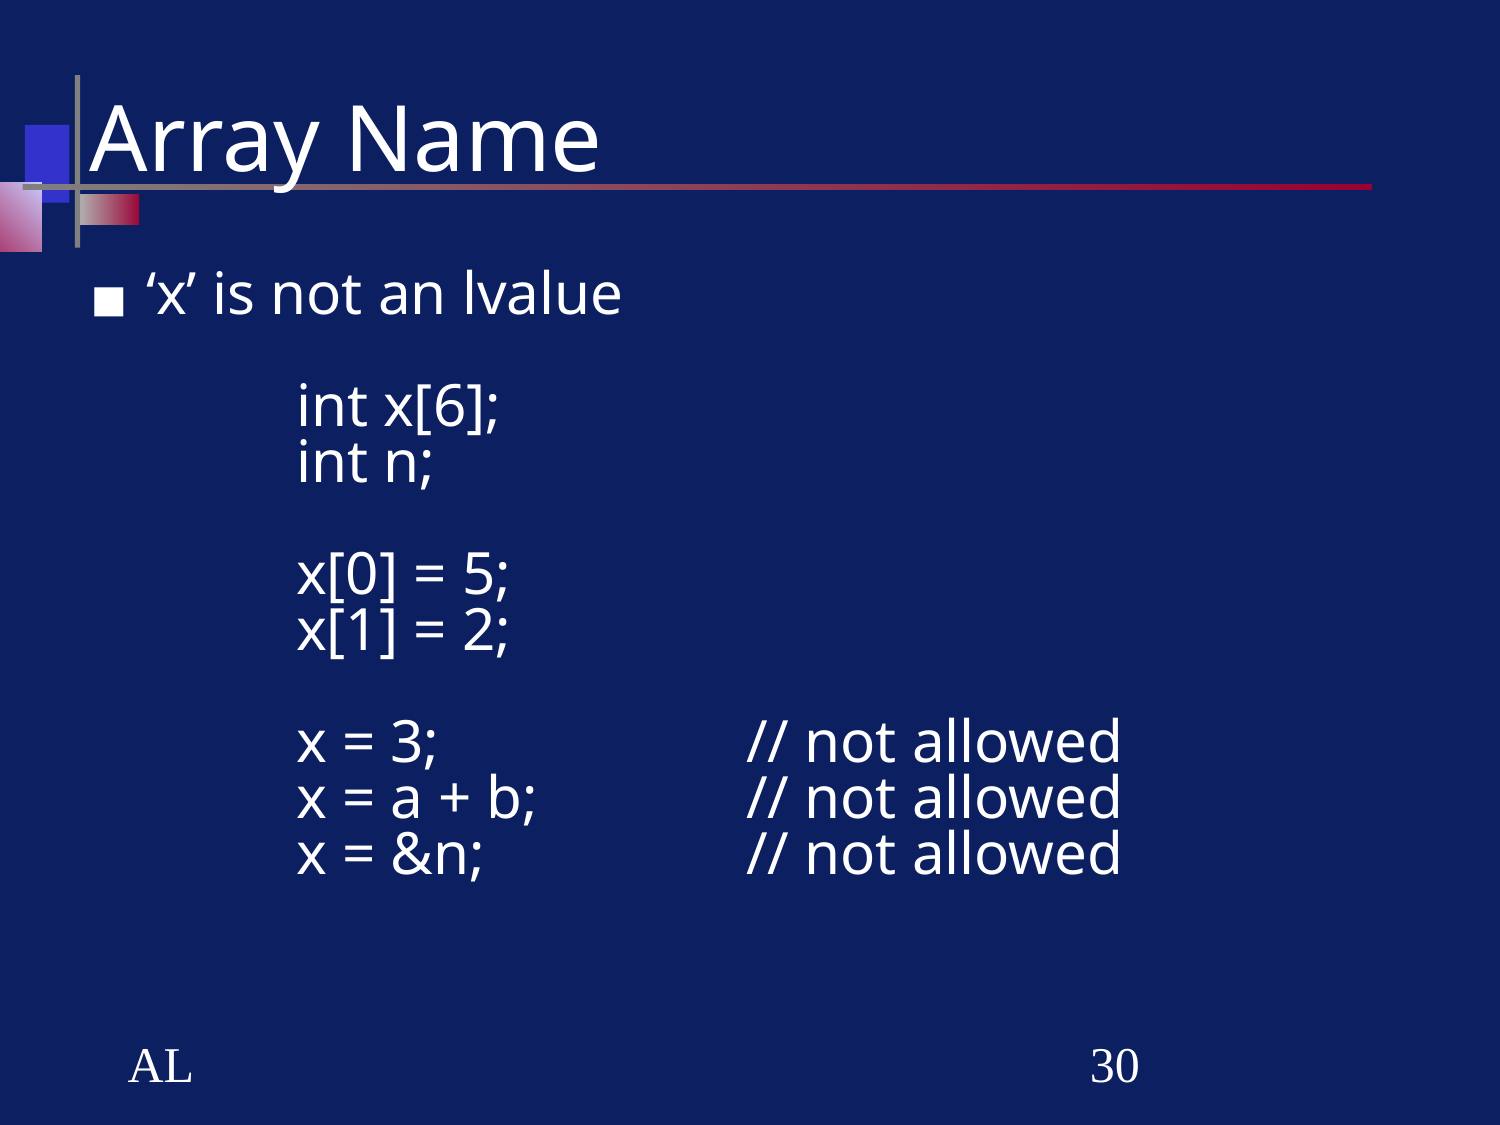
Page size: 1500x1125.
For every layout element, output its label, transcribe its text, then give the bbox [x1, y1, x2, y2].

title Array Name [74, 59, 1425, 210]
list ‘x’ is not an lvalue int x[6]; int n; x[0] = 5; x[1] = 2; x = 3; // not allowed x = a + b; // not allowed x = &n; // not allowed [74, 262, 1425, 1012]
slide_number AL [112, 1025, 425, 1100]
slide_number ‹#› [1074, 1025, 1388, 1100]
